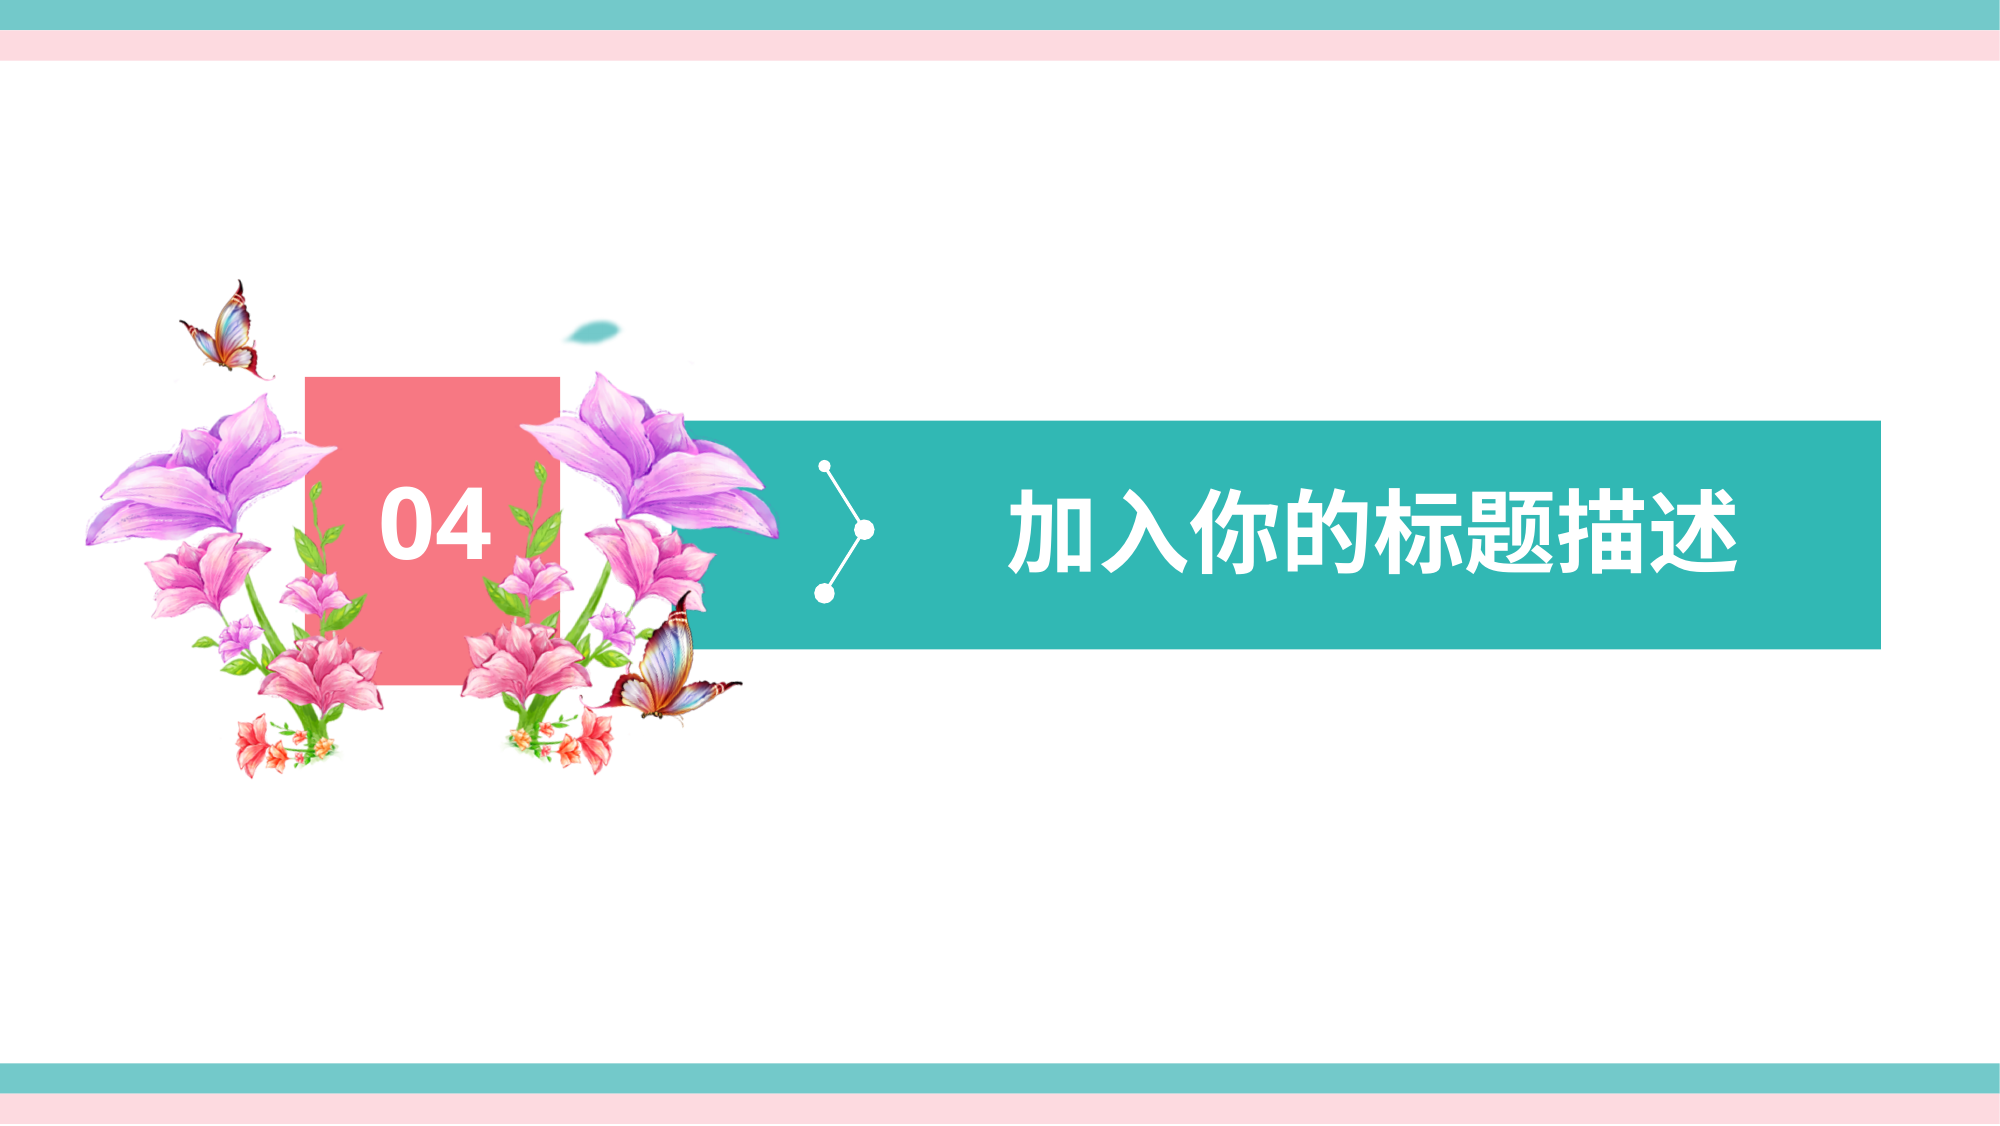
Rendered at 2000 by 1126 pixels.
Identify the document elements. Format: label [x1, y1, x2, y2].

picture [19, 243, 840, 833]
text_box [421, 376, 478, 686]
text_box [0, 1062, 2000, 1093]
text_box [0, 29, 2000, 62]
text_box [783, 420, 1881, 650]
text_box [0, 1093, 2000, 1125]
text_box [0, 0, 2000, 29]
